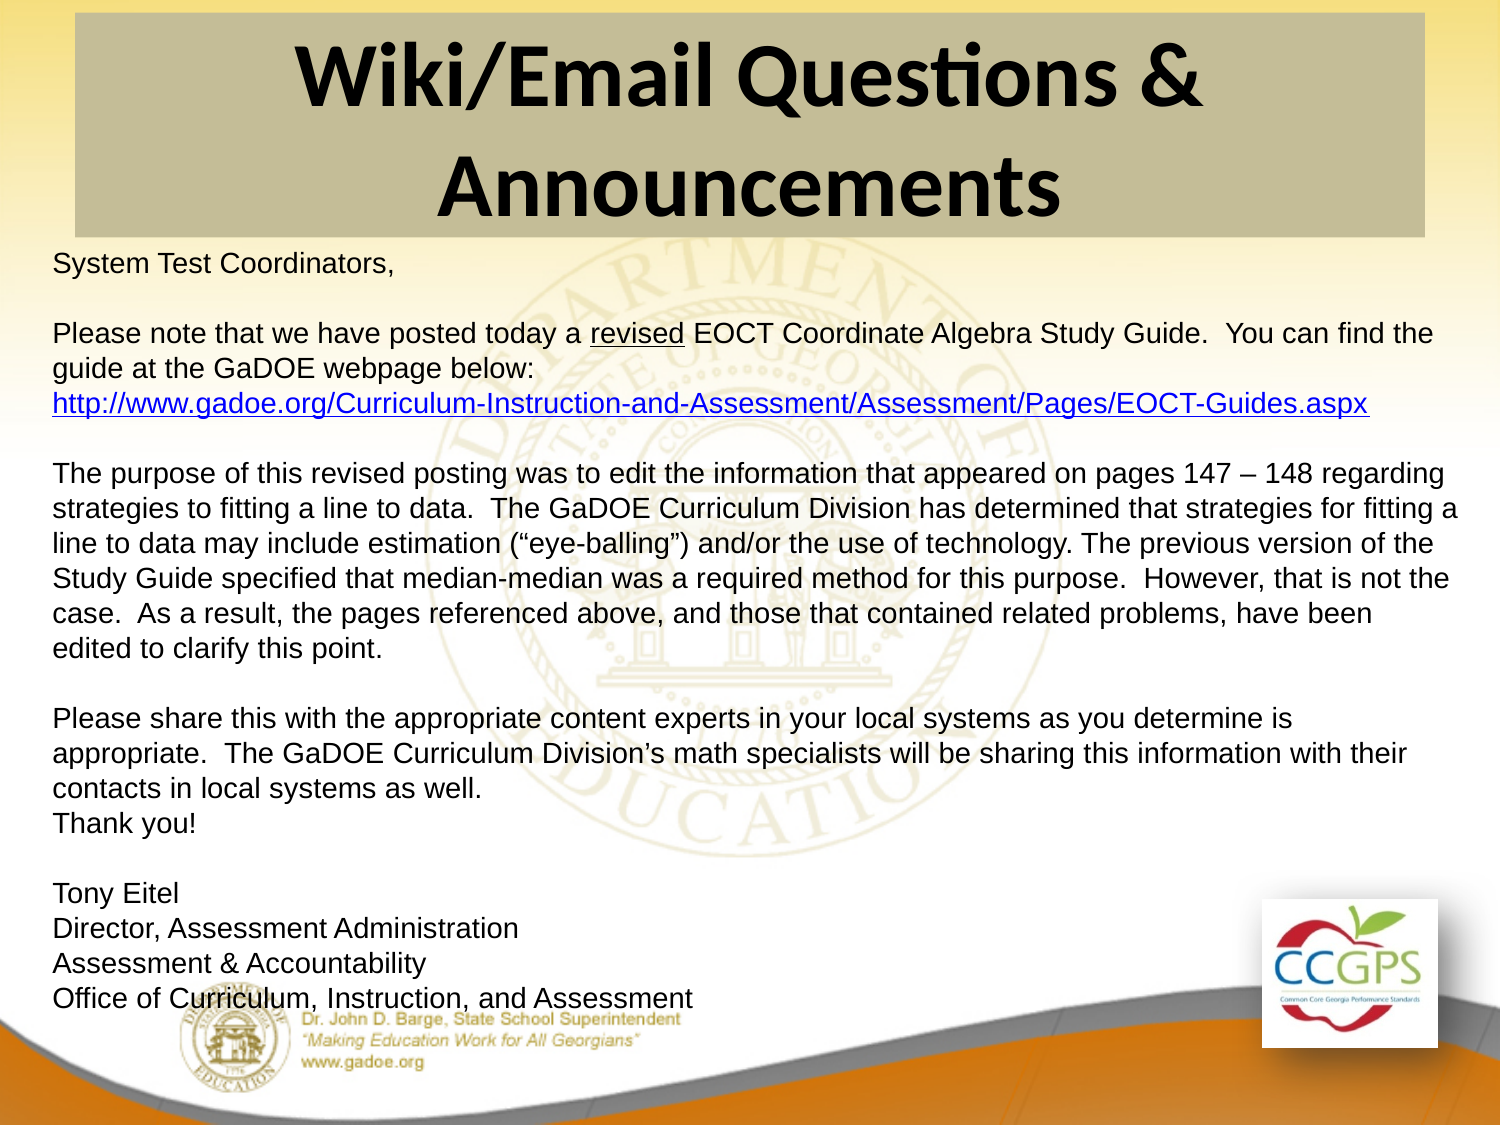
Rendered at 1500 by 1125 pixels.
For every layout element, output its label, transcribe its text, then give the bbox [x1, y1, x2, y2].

picture [0, 0, 1500, 1125]
text_box System Test Coordinators, Please note that we have posted today a revised EOCT Coordinate Algebra Study Guide. You can find the guide at the GaDOE webpage below: http://www.gadoe.org/Curriculum-Instruction-and-Assessment/Assessment/Pages/EOCT-Guides.aspx The purpose of this revised posting was to edit the information that appeared on pages 147 – 148 regarding strategies to fitting a line to data. The GaDOE Curriculum Division has determined that strategies for fitting a line to data may include estimation (“eye-balling”) and/or the use of technology. The previous version of the Study Guide specified that median-median was a required method for this purpose. However, that is not the case. As a result, the pages referenced above, and those that contained related problems, have been edited to clarify this point. Please share this with the appropriate content experts in your local systems as you determine is appropriate. The GaDOE Curriculum Division’s math specialists will be sharing this information with their contacts in local systems as well. Thank you! Tony Eitel Director, Assessment Administration Assessment & Accountability Office of Curriculum, Instruction, and Assessment [37, 237, 1475, 1057]
title Wiki/Email Questions & Announcements [74, 12, 1426, 237]
